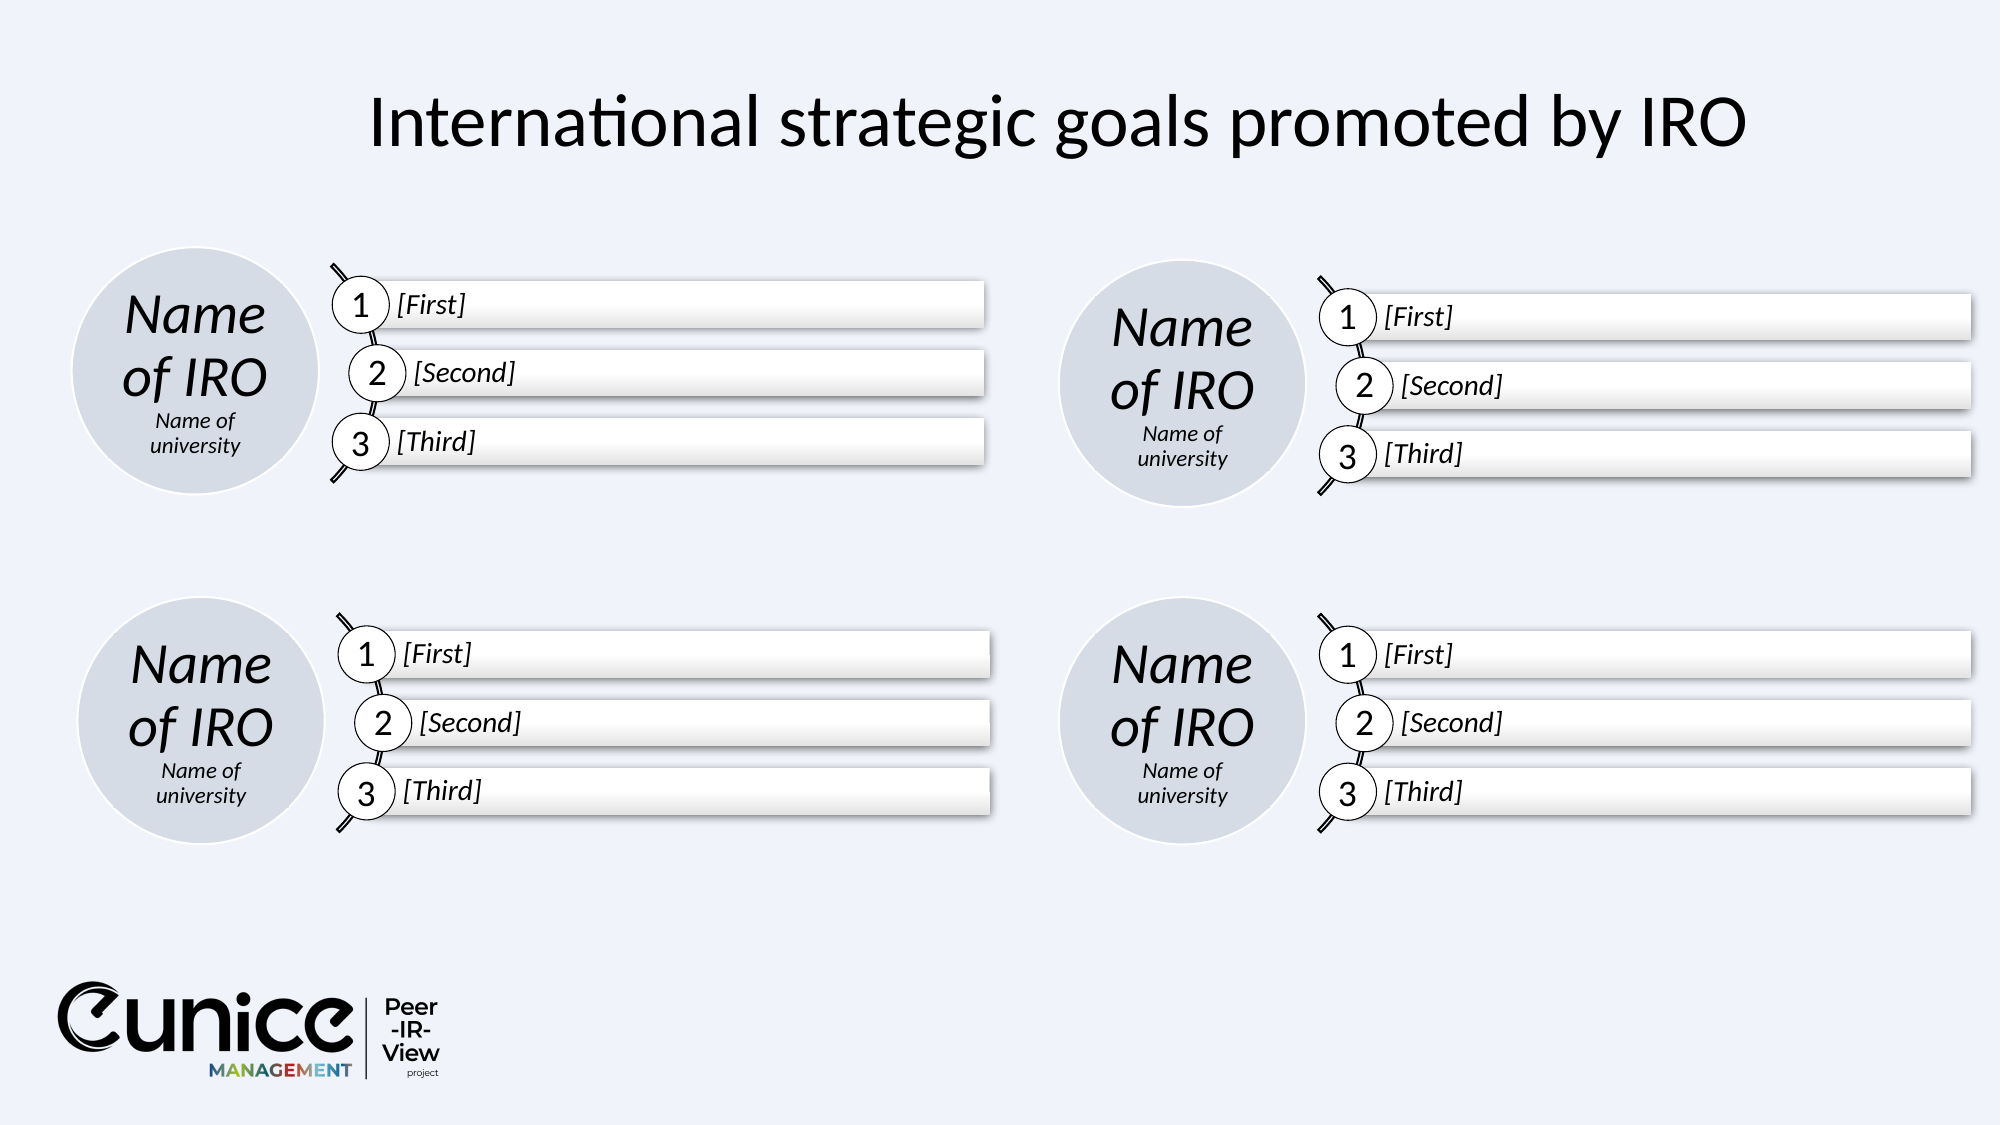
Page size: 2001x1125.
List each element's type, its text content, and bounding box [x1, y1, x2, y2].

picture [57, 981, 459, 1082]
text_box International strategic goals promoted by IRO [267, 63, 1851, 169]
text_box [77, 596, 992, 845]
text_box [1058, 259, 1974, 508]
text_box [1058, 597, 1974, 845]
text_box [71, 247, 987, 495]
